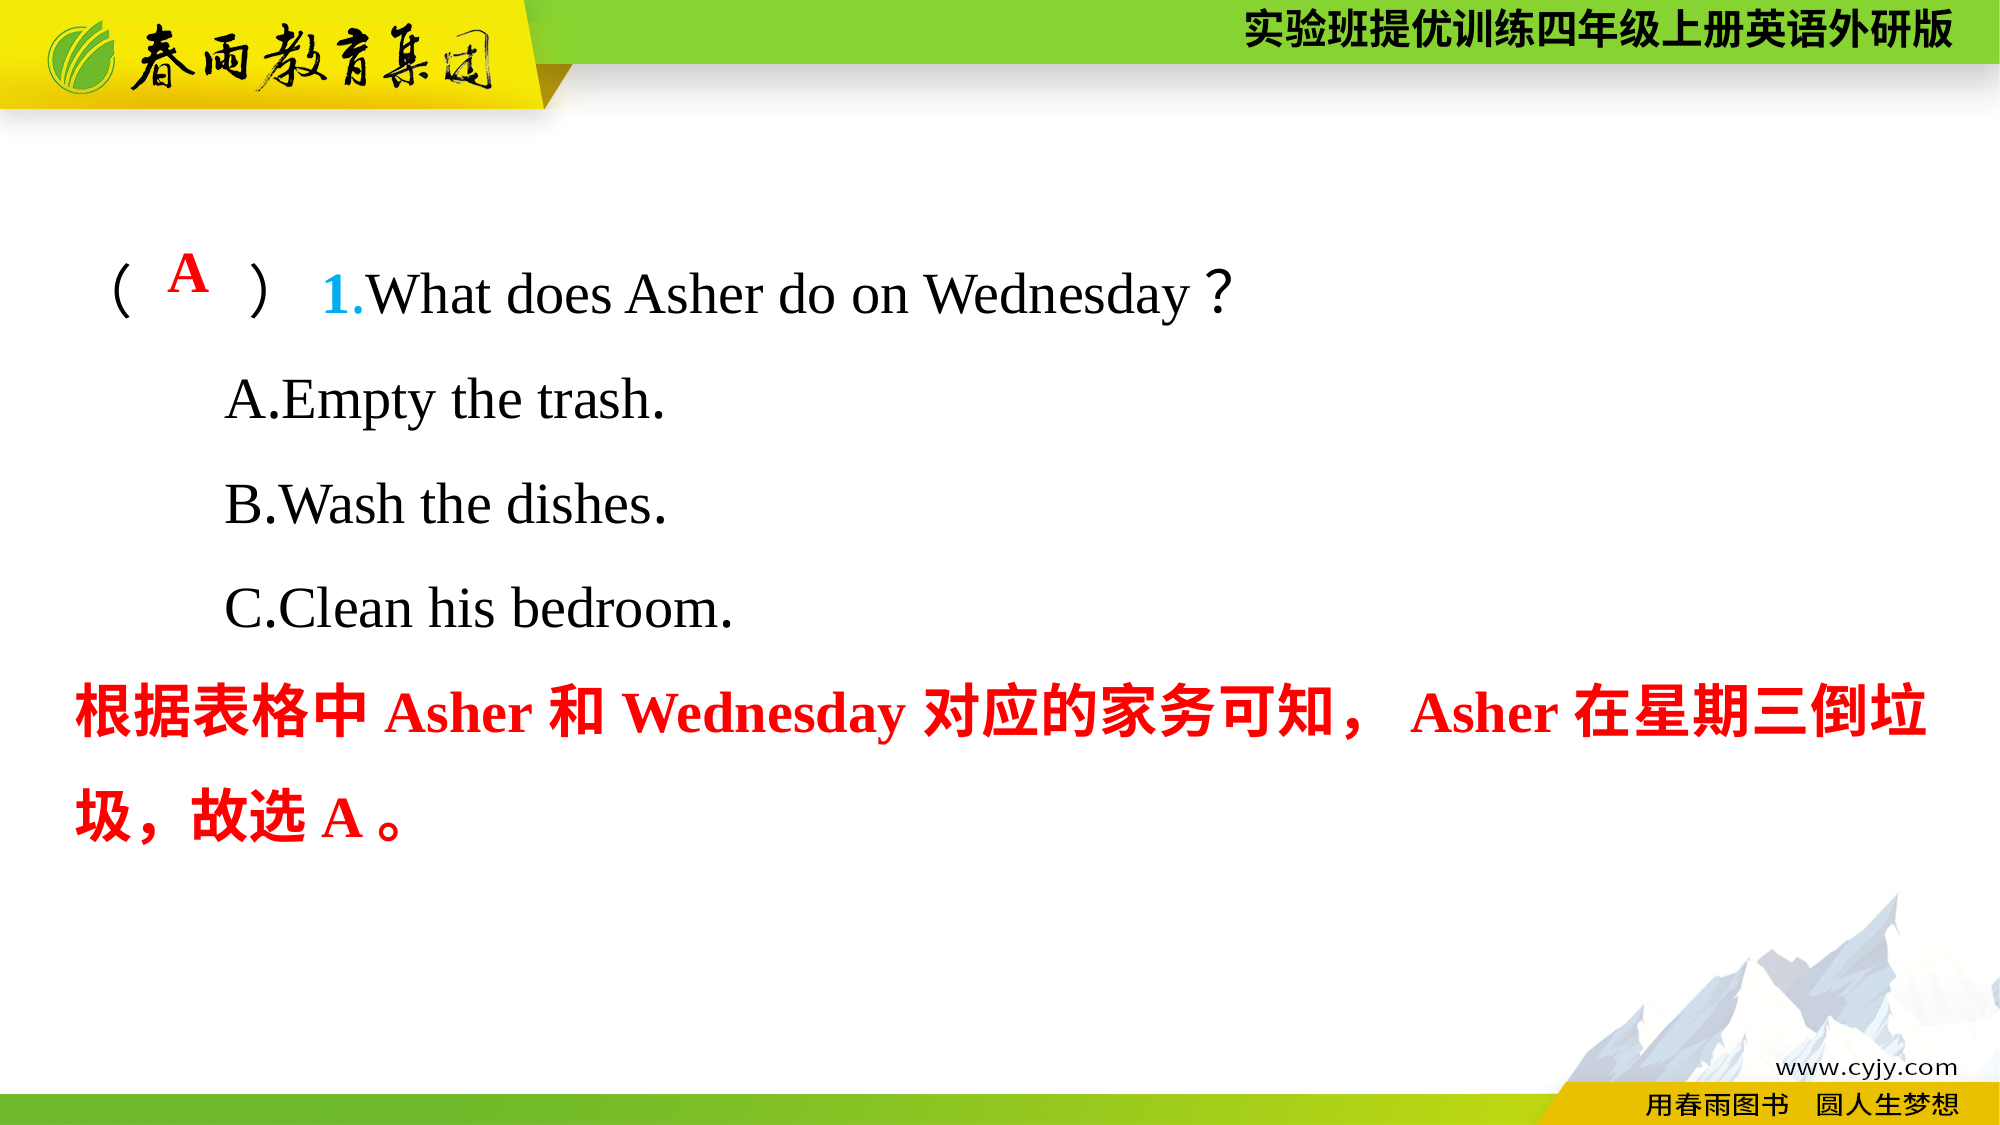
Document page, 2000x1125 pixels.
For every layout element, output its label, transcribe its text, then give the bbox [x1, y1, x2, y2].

text_box 根据表格中Asher和Wednesday对应的家务可知，Asher在星期三倒垃圾，故选A。 [59, 632, 1944, 858]
picture [0, 0, 2000, 1125]
text_box A [152, 227, 225, 312]
list （ ）1.What does Asher do on Wednesday？ A.Empty the trash. B.Wash the dishes. C.Clean his bedroom. [59, 212, 1944, 632]
